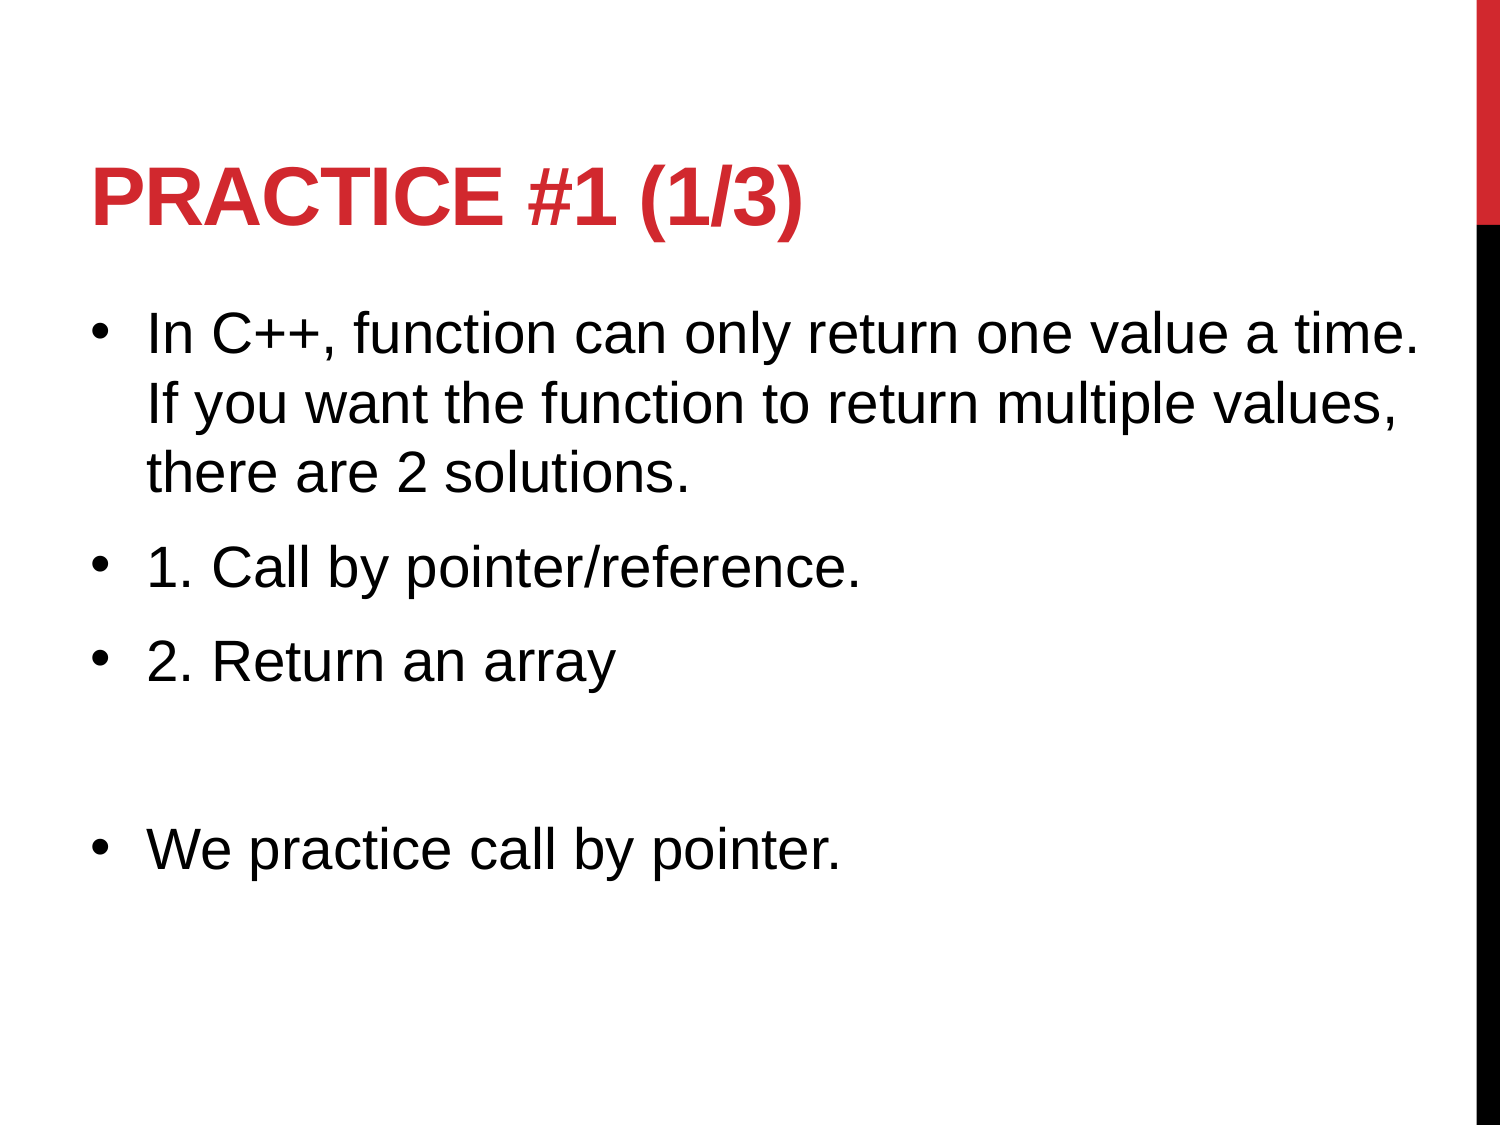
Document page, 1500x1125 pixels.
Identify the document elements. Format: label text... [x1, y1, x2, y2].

title Practice #1 (1/3) [75, 25, 1025, 250]
list In C++, function can only return one value a time. If you want the function to return multiple values, there are 2 solutions. 1. Call by pointer/reference. 2. Return an array We practice call by pointer. [75, 287, 1443, 1103]
